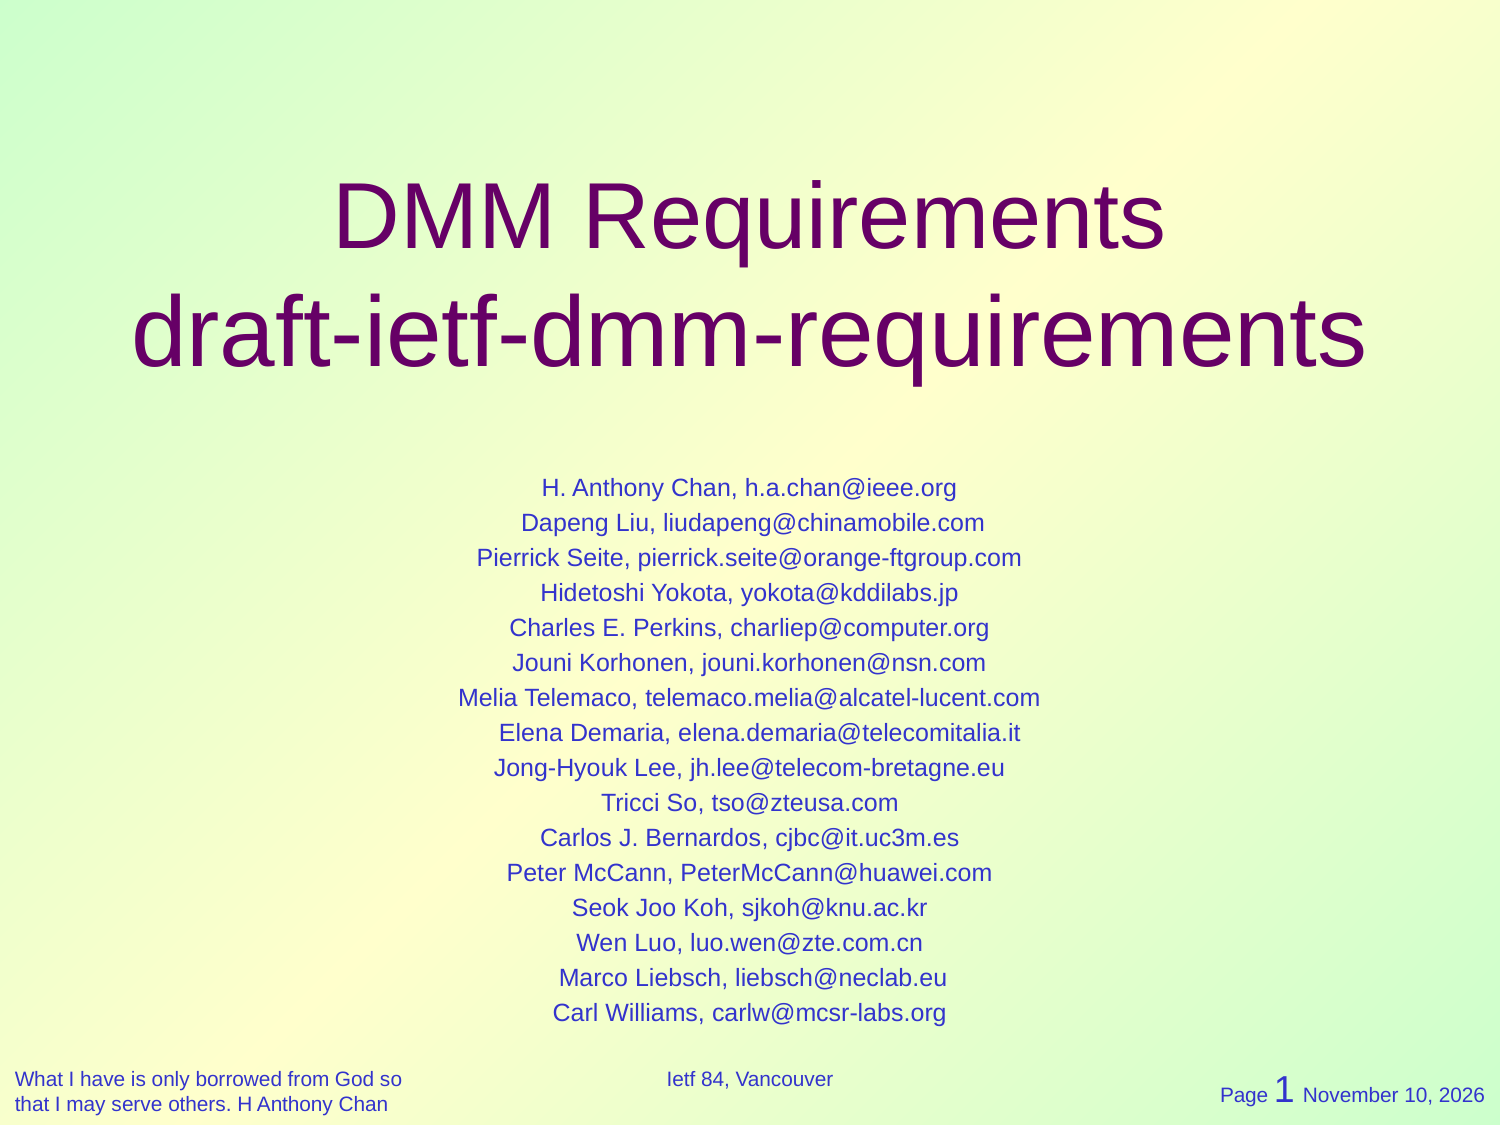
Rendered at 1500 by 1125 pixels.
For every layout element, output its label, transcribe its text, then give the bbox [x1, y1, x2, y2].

subtitle H. Anthony Chan, h.a.chan@ieee.org Dapeng Liu, liudapeng@chinamobile.com Pierrick Seite, pierrick.seite@orange-ftgroup.com Hidetoshi Yokota, yokota@kddilabs.jp Charles E. Perkins, charliep@computer.org Jouni Korhonen, jouni.korhonen@nsn.com Melia Telemaco, telemaco.melia@alcatel-lucent.com Elena Demaria, elena.demaria@telecomitalia.it Jong-Hyouk Lee, jh.lee@telecom-bretagne.eu Tricci So, tso@zteusa.com Carlos J. Bernardos, cjbc@it.uc3m.es Peter McCann, PeterMcCann@huawei.com Seok Joo Koh, sjkoh@knu.ac.kr Wen Luo, luo.wen@zte.com.cn Marco Liebsch, liebsch@neclab.eu Carl Williams, carlw@mcsr-labs.org [52, 463, 1448, 1038]
title DMM Requirements draft-ietf-dmm-requirements [52, 149, 1448, 392]
